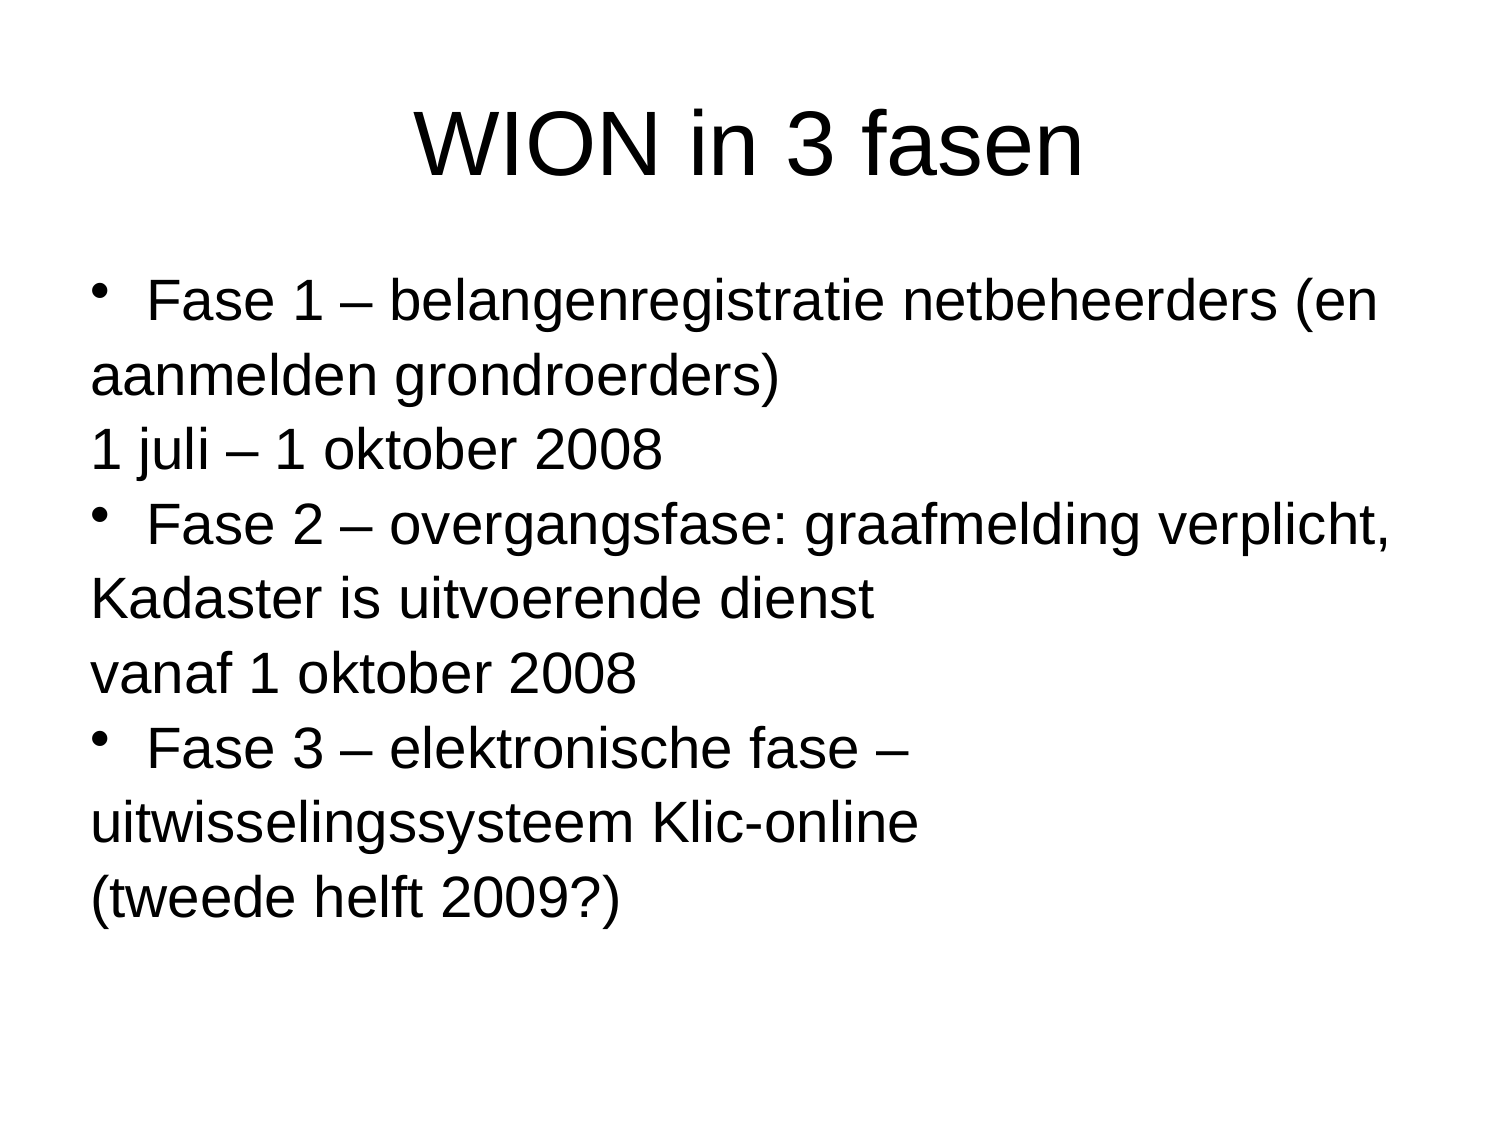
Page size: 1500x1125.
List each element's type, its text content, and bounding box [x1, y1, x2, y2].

title WION in 3 fasen [75, 45, 1425, 233]
list Fase 1 – belangenregistratie netbeheerders (en aanmelden grondroerders) 1 juli – 1 oktober 2008 Fase 2 – overgangsfase: graafmelding verplicht, Kadaster is uitvoerende dienst vanaf 1 oktober 2008 Fase 3 – elektronische fase – uitwisselingssysteem Klic-online (tweede helft 2009?) [75, 262, 1425, 1005]
